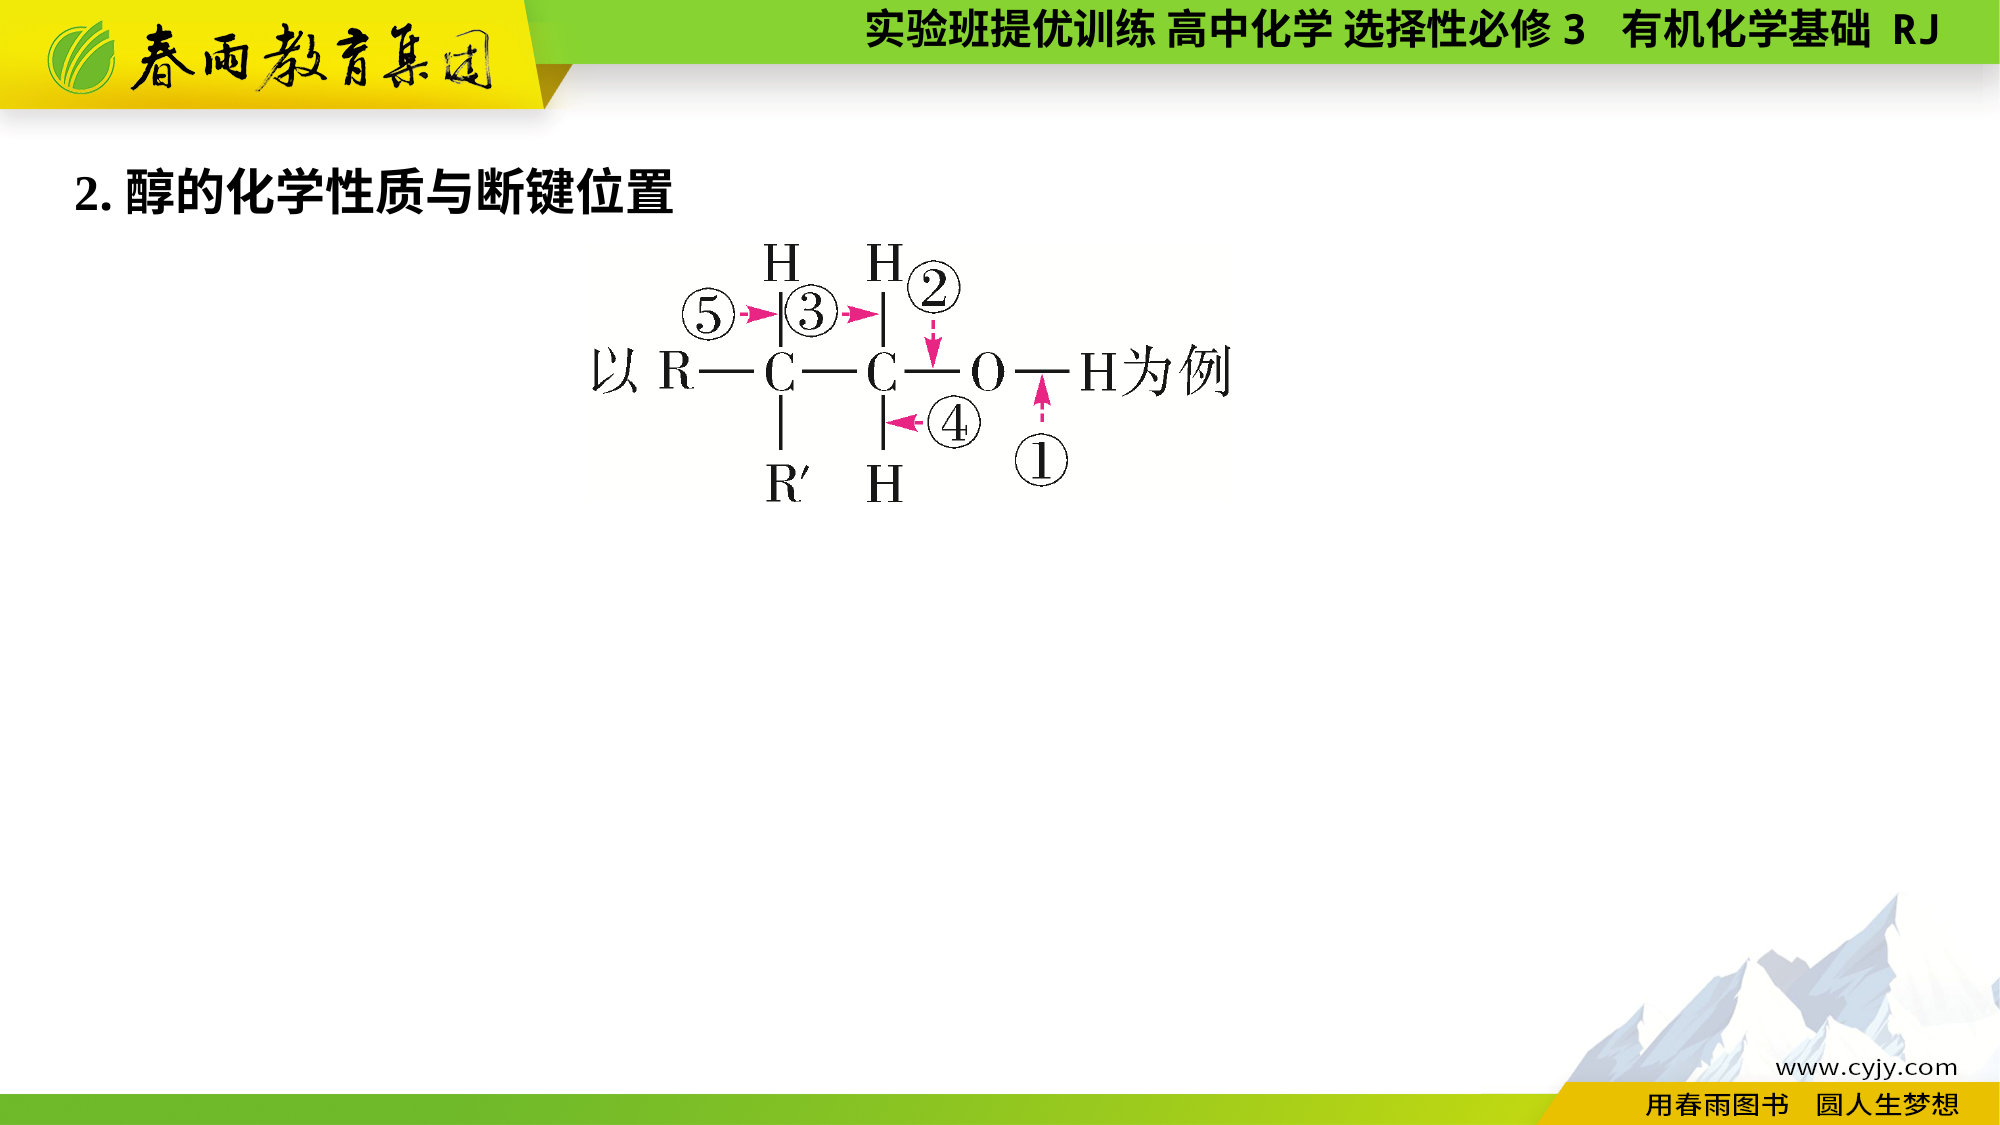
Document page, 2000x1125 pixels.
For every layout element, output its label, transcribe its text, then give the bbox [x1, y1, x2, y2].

list 2.醇的化学性质与断键位置 [59, 122, 1944, 217]
picture [0, 0, 2000, 1125]
